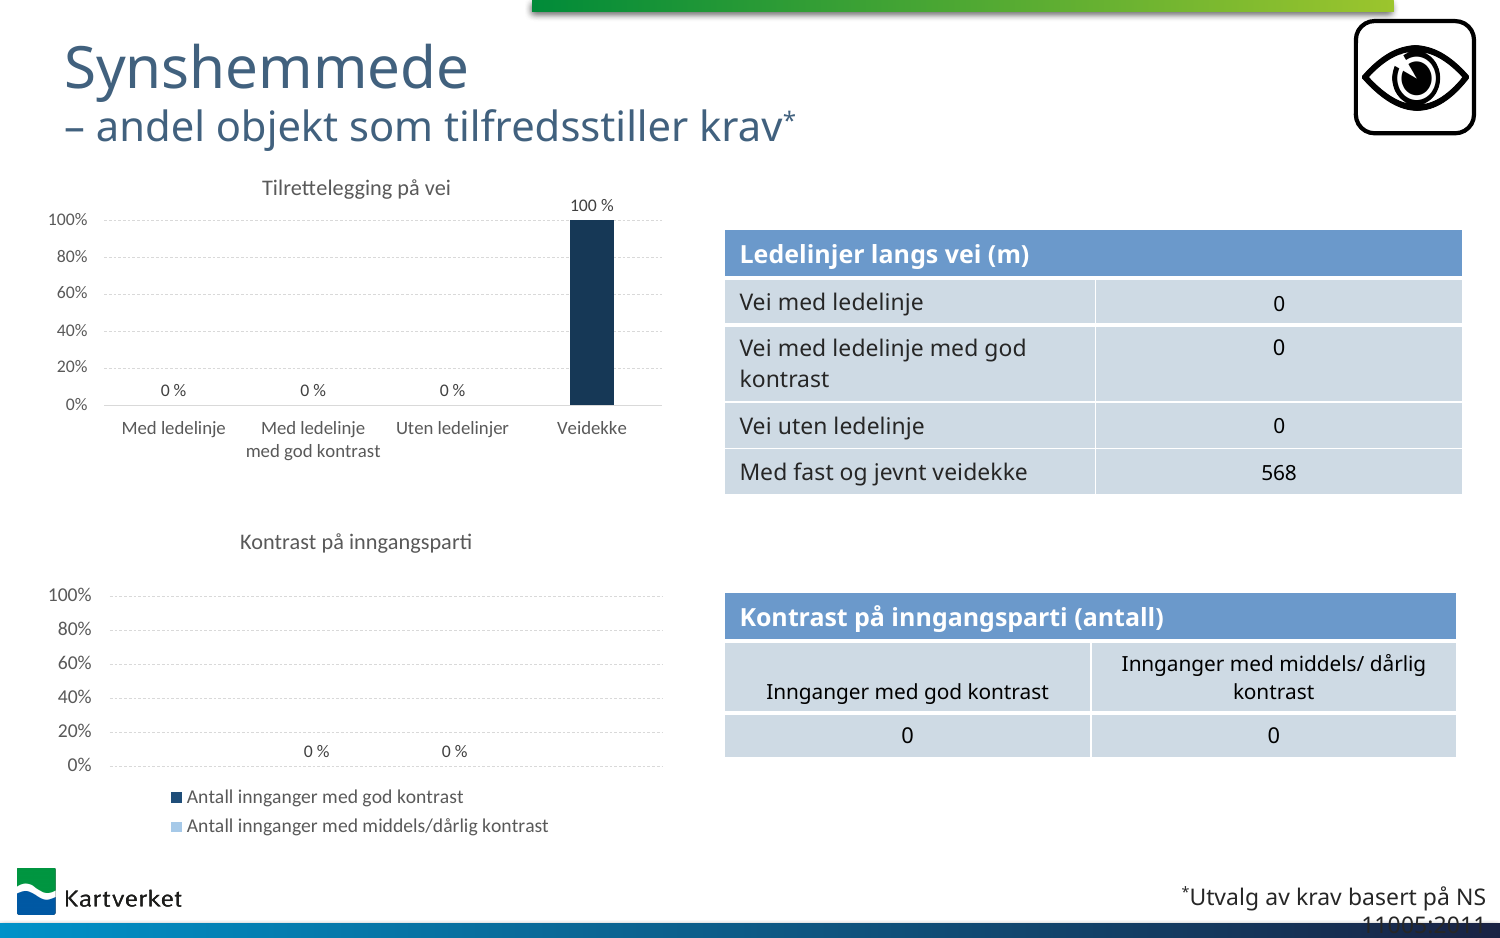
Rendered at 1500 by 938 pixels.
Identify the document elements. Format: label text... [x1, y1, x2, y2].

table_cell Vei med ledelinje med god kontrast [725, 327, 1095, 401]
table_cell Vei uten ledelinje [725, 403, 1095, 448]
table_cell 0 [725, 715, 1090, 757]
table_header Kontrast på inngangsparti (antall) [725, 593, 1456, 639]
table_cell 0 [1092, 715, 1456, 757]
picture [41, 166, 673, 492]
text_box Synshemmede – andel objekt som tilfredsstiller krav* [49, 24, 1431, 158]
table_cell 0 [1096, 327, 1462, 401]
table_cell 0 [1096, 403, 1462, 448]
table_cell Innganger med god kontrast [725, 643, 1090, 711]
table_header Ledelinjer langs vei (m) [725, 230, 1462, 276]
table_cell Innganger med middels/ dårlig kontrast [1092, 643, 1456, 711]
text_box *Utvalg av krav basert på NS 11005:2011 [1068, 873, 1500, 938]
table_cell Med fast og jevnt veidekke [725, 449, 1095, 494]
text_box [1355, 20, 1475, 134]
table_cell 568 [1096, 449, 1462, 494]
table_cell Vei med ledelinje [725, 280, 1095, 323]
table_cell 0 [1096, 280, 1462, 323]
picture [41, 520, 673, 846]
